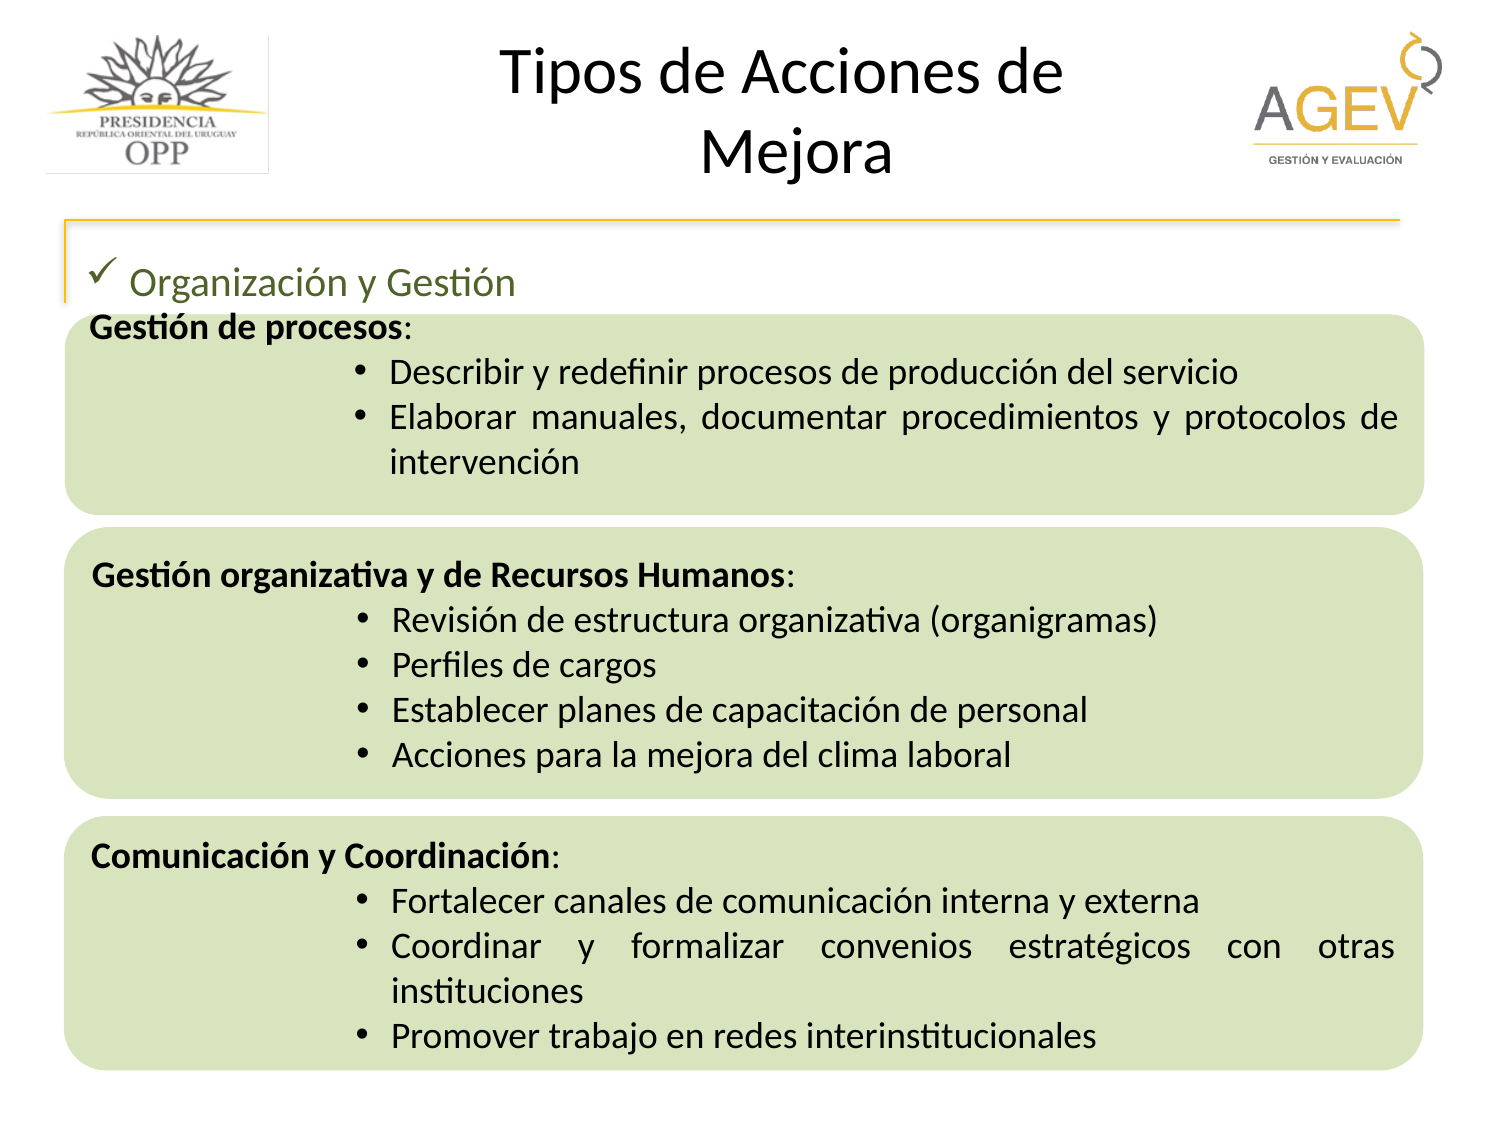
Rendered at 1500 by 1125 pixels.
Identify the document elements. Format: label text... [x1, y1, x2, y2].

text_box Gestión de procesos: Describir y redefinir procesos de producción del servicio Elaborar manuales, documentar procedimientos y protocolos de intervención [62, 312, 1427, 518]
list Organización y Gestión [70, 246, 1466, 1024]
text_box Tipos de Acciones de Mejora [407, 19, 1158, 194]
picture [1253, 31, 1442, 164]
text_box Gestión organizativa y de Recursos Humanos: Revisión de estructura organizativa (organigramas) Perfiles de cargos Establecer planes de capacitación de personal Acciones para la mejora del clima laboral [61, 524, 1426, 801]
text_box Comunicación y Coordinación: Fortalecer canales de comunicación interna y externa Coordinar y formalizar convenios estratégicos con otras instituciones Promover trabajo en redes interinstitucionales [61, 813, 1426, 1073]
picture [46, 35, 270, 176]
